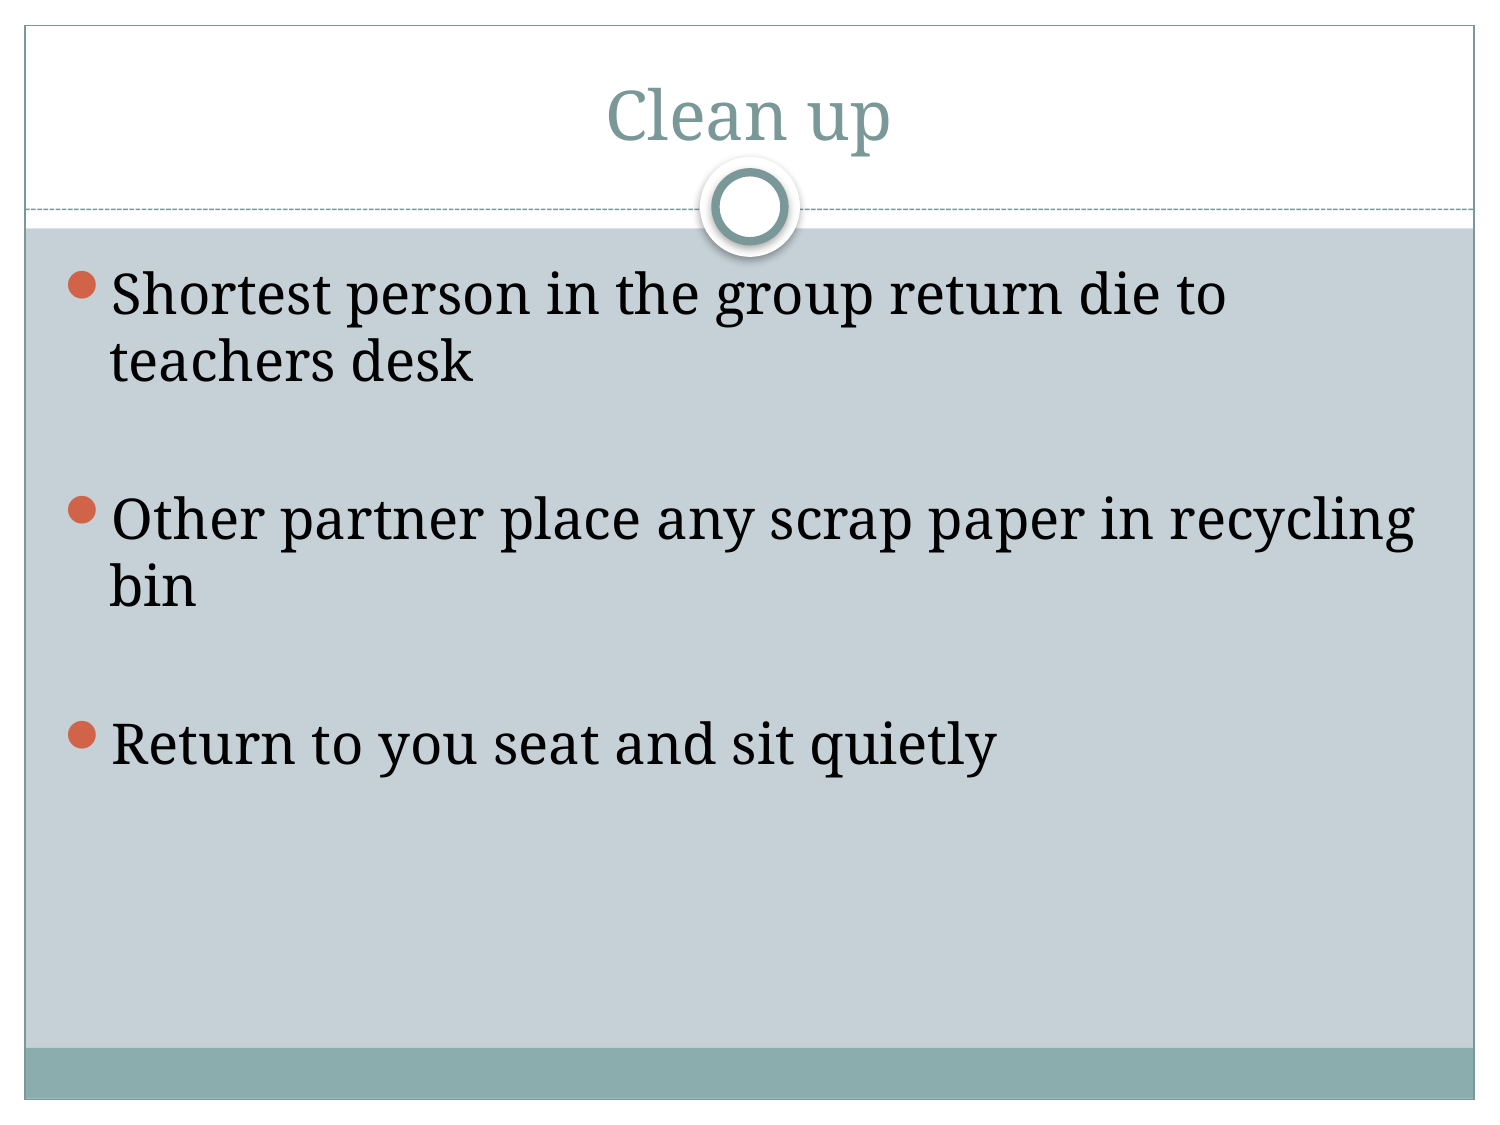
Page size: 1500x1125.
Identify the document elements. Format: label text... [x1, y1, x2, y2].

list Shortest person in the group return die to teachers desk Other partner place any scrap paper in recycling bin Return to you seat and sit quietly [49, 250, 1445, 1001]
title Clean up [49, 37, 1450, 162]
